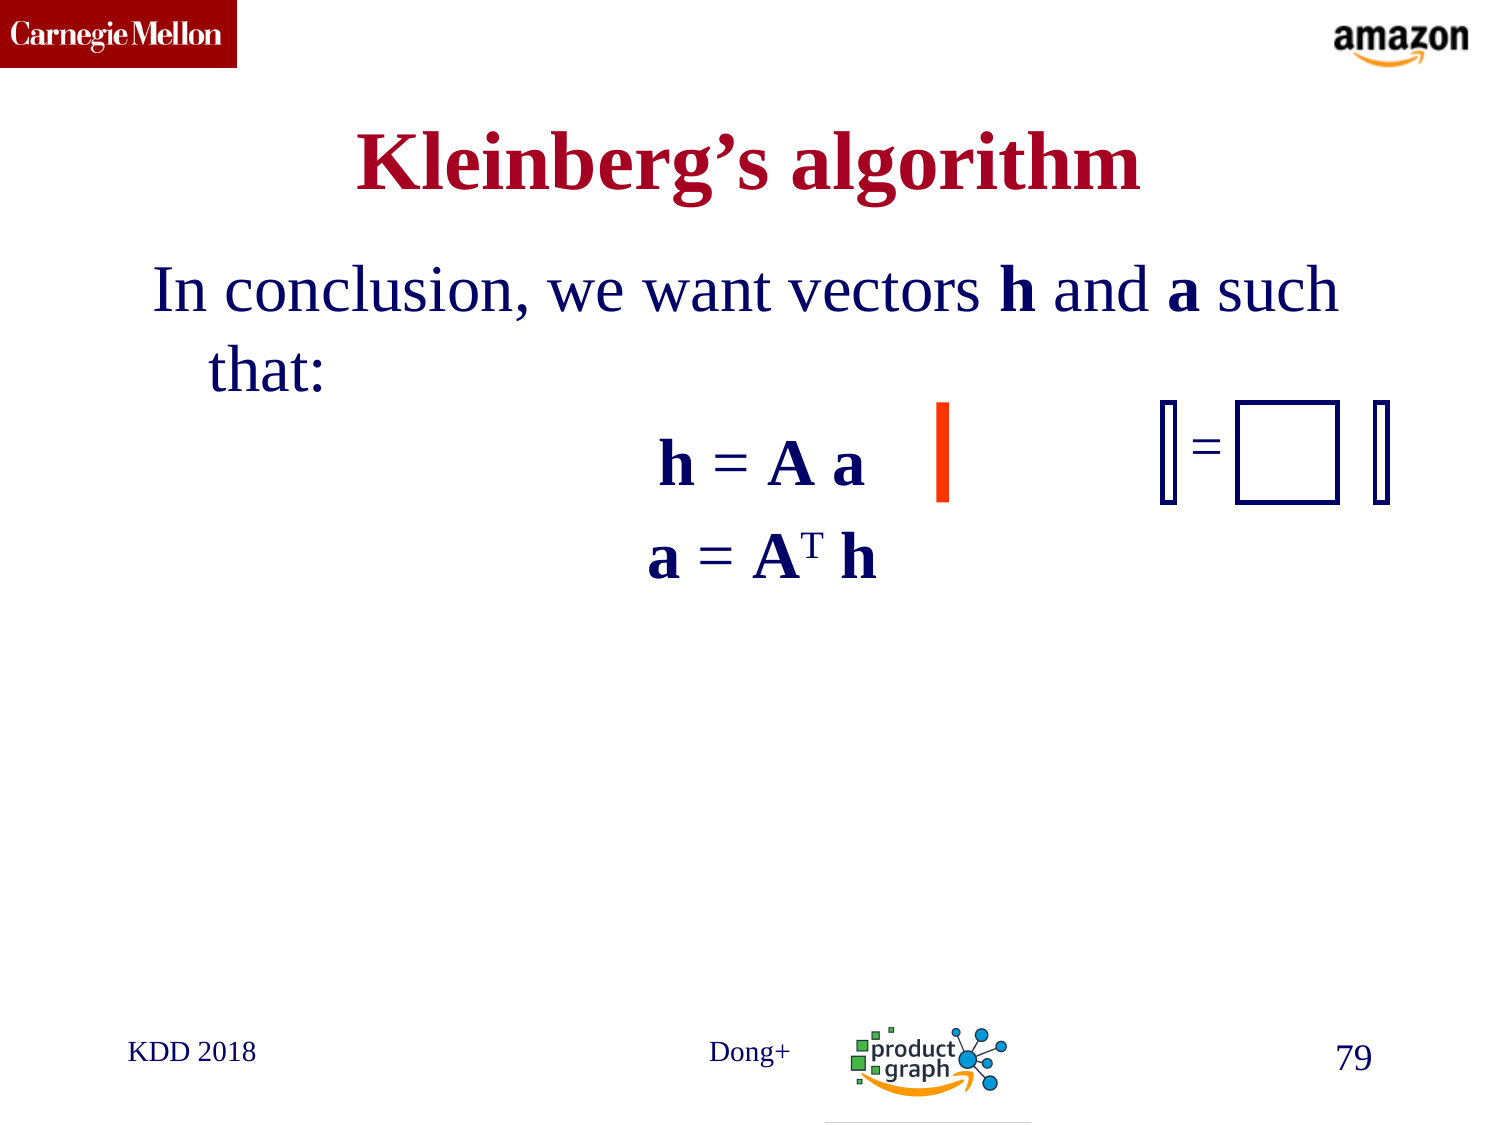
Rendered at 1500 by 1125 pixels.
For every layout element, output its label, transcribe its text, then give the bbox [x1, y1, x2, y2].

slide_number 79 [1074, 1024, 1388, 1101]
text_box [1162, 400, 1388, 503]
picture [1322, 4, 1484, 88]
list In conclusion, we want vectors h and a such that: h = A a a = AT h [137, 237, 1388, 1001]
text_box [936, 402, 949, 503]
title Kleinberg’s algorithm [112, 99, 1388, 213]
footer Dong+ [512, 1024, 988, 1101]
picture [0, 0, 237, 68]
slide_number KDD 2018 [112, 1024, 426, 1101]
